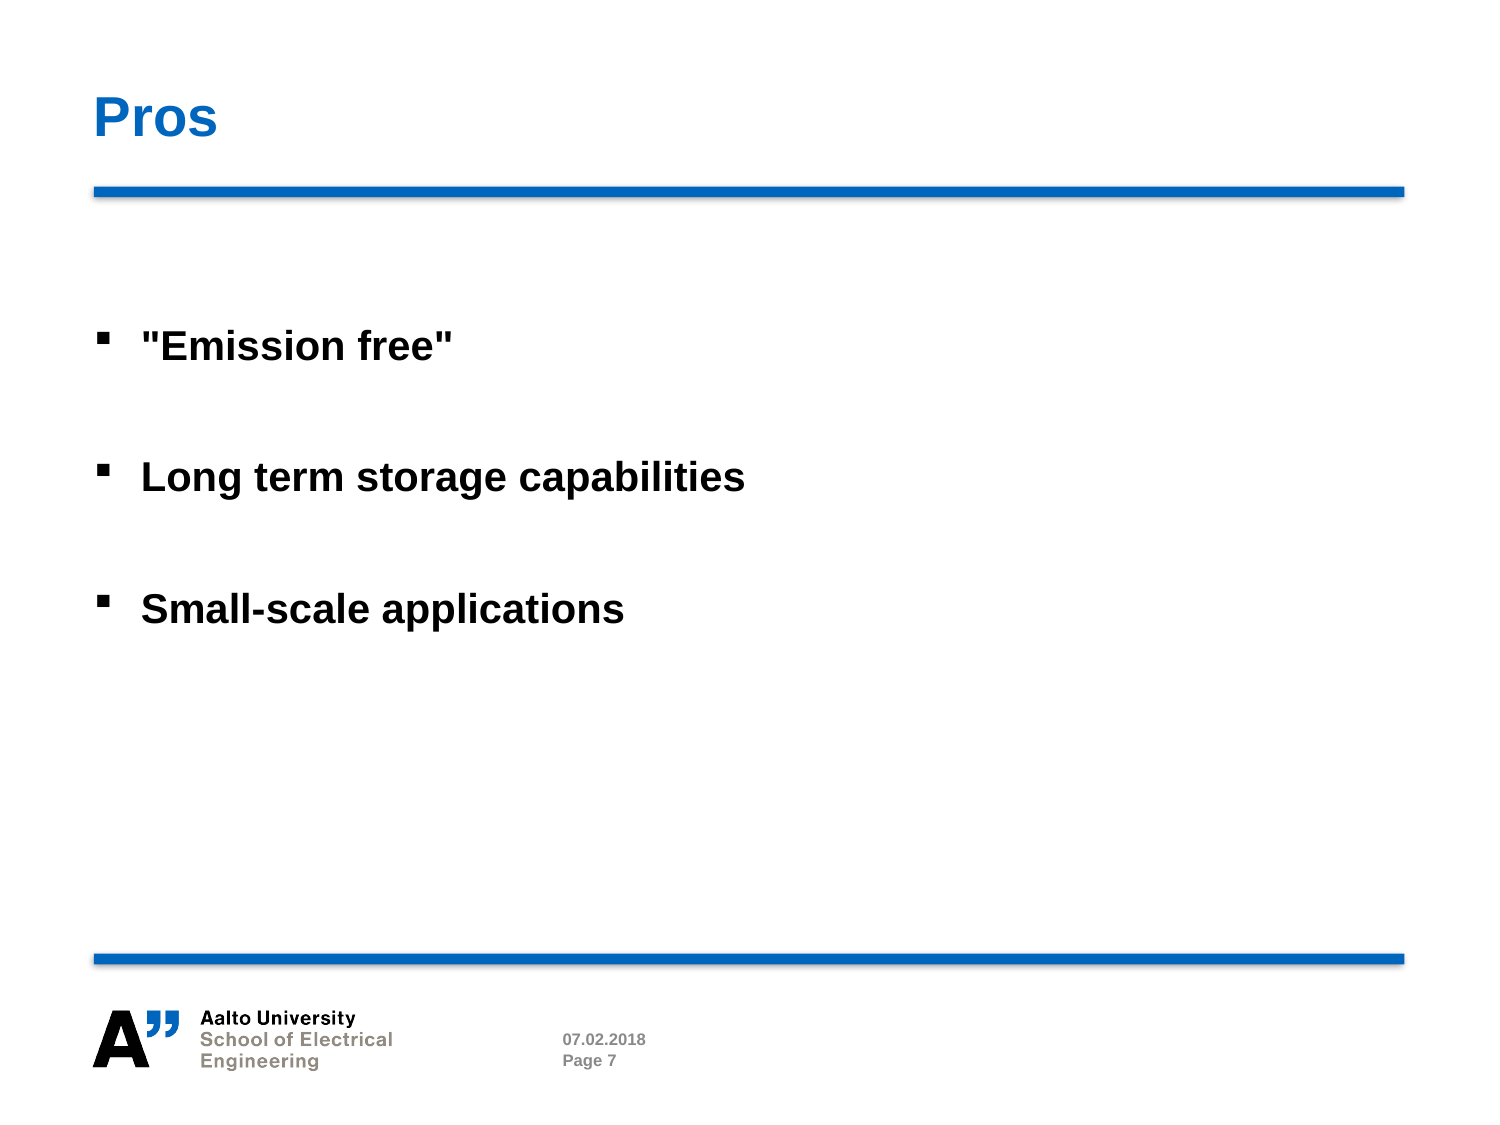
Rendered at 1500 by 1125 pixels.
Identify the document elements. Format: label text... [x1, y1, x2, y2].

title Pros [93, 80, 1369, 228]
slide_number Page 7 [562, 1050, 816, 1071]
picture [35, 953, 449, 1125]
list "Emission free" Long term storage capabilities Small-scale applications [93, 245, 1125, 925]
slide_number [562, 1029, 816, 1050]
